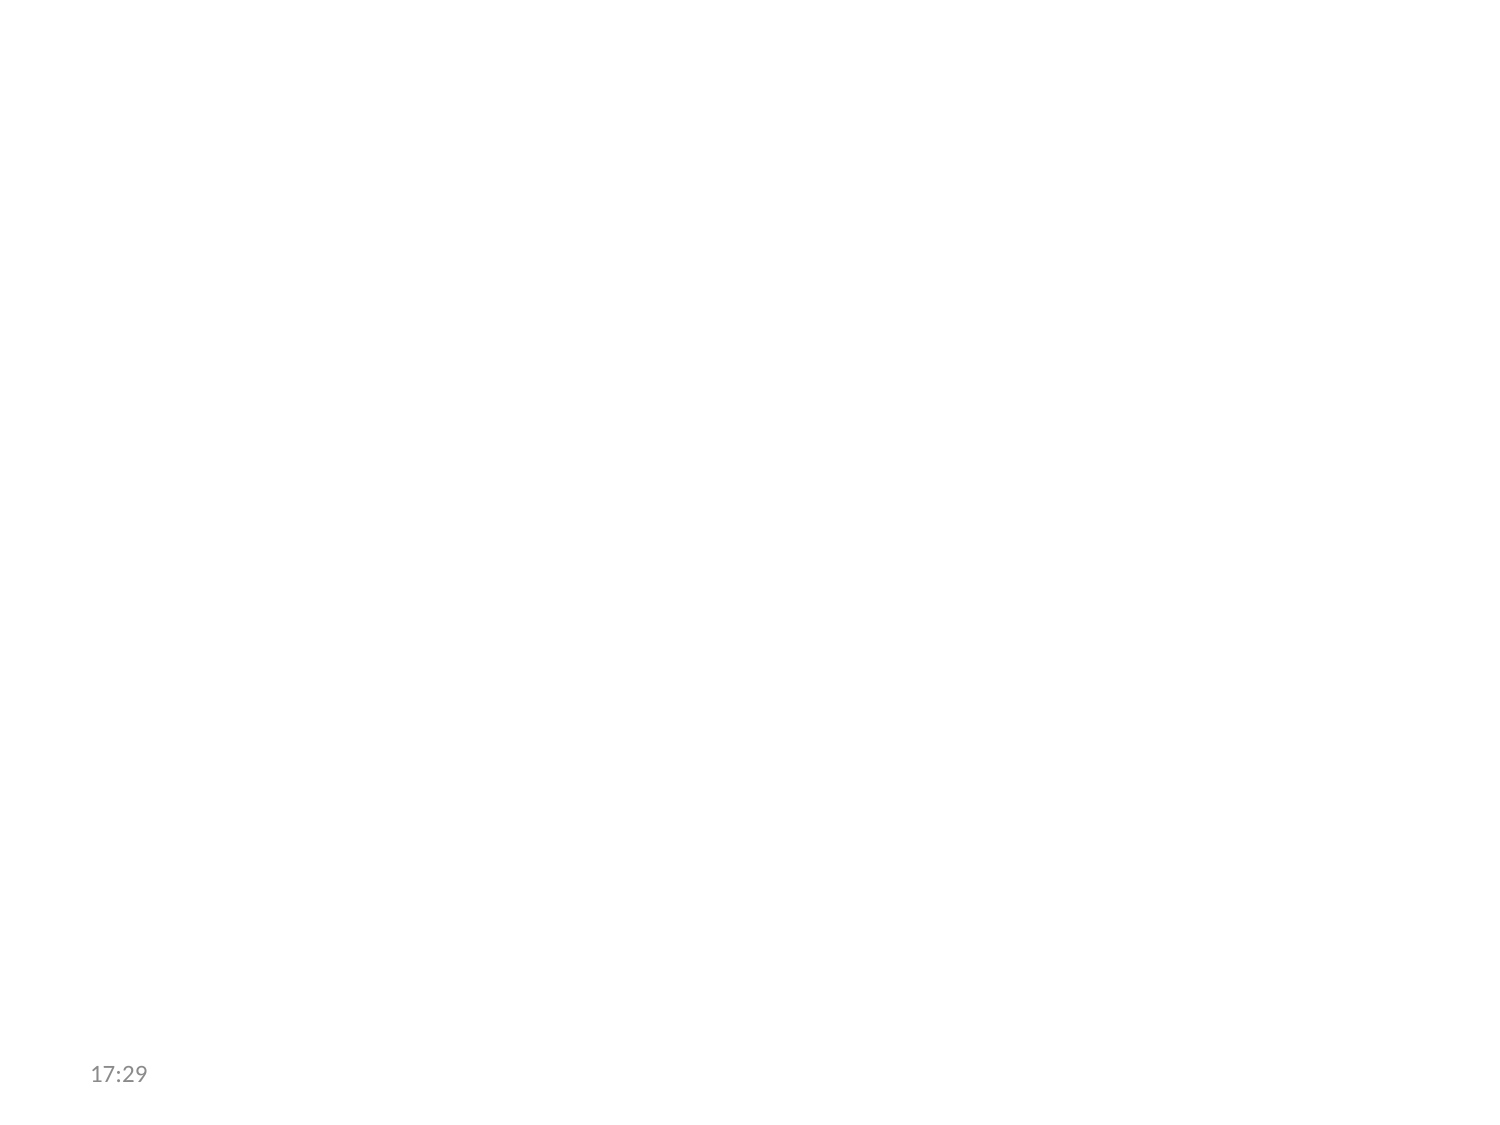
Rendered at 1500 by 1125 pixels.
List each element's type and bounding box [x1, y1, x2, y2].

slide_number [75, 1042, 425, 1103]
